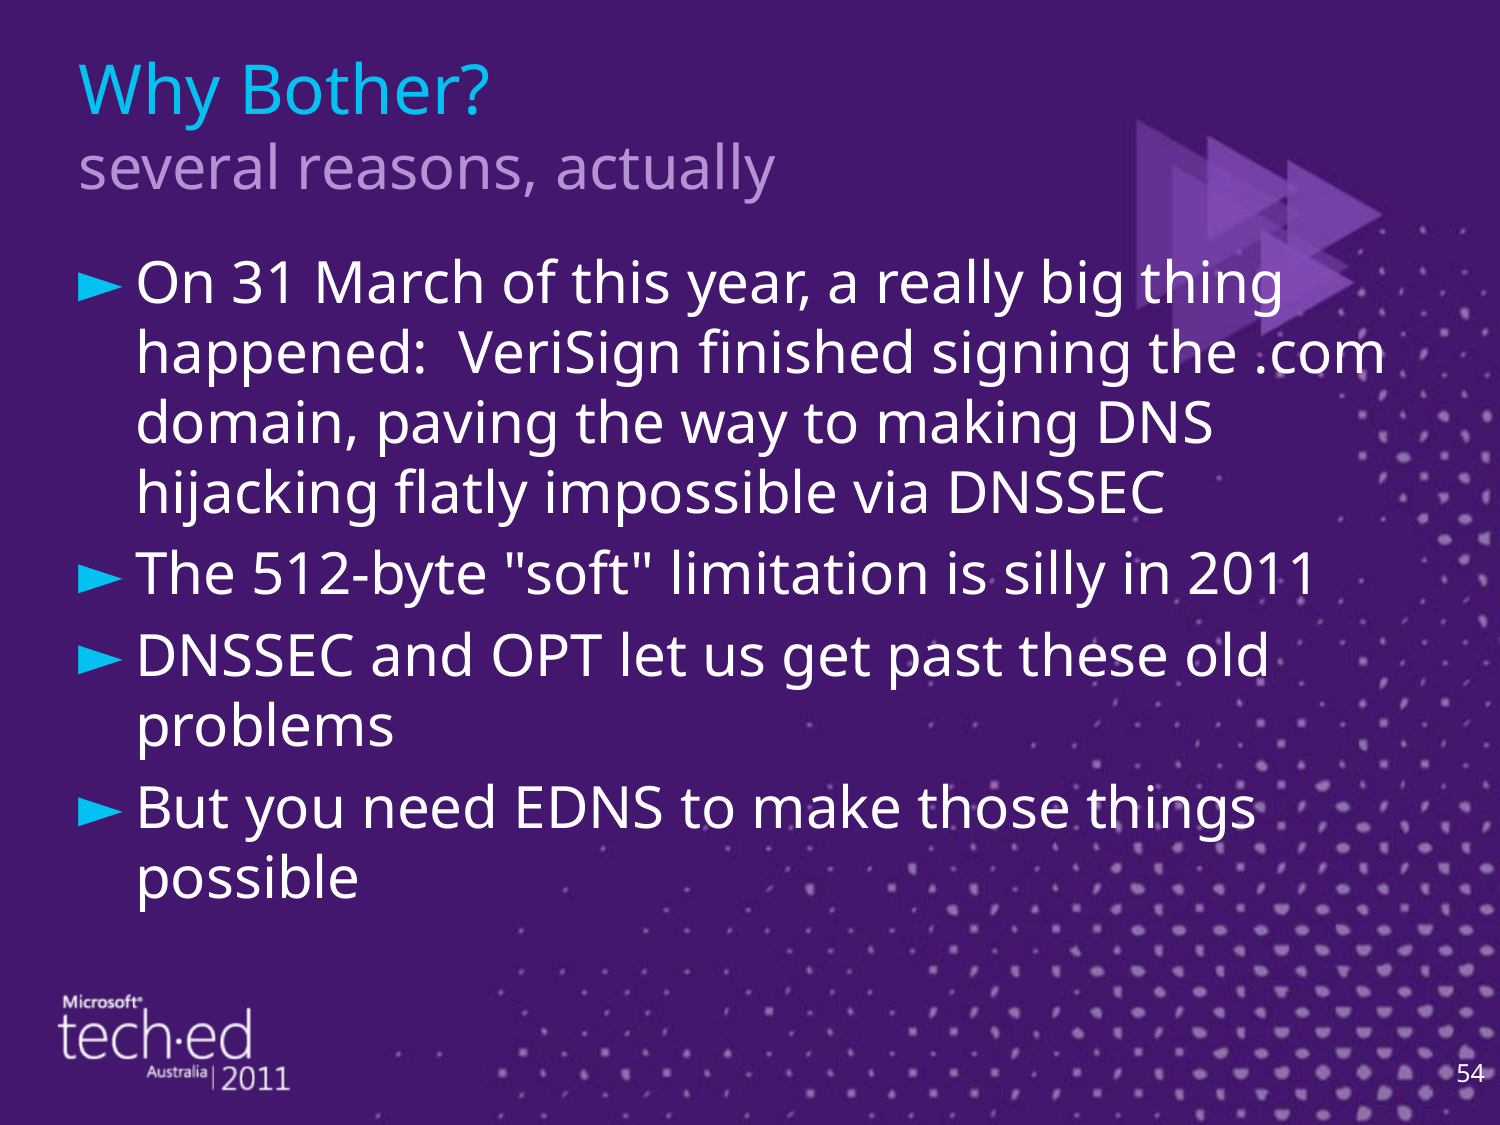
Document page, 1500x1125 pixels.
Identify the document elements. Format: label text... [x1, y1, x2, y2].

list On 31 March of this year, a really big thing happened: VeriSign finished signing the .com domain, paving the way to making DNS hijacking flatly impossible via DNSSEC The 512-byte "soft" limitation is silly in 2011 DNSSEC and OPT let us get past these old problems But you need EDNS to make those things possible [63, 237, 1436, 1013]
picture [0, 0, 1500, 1125]
slide_number 54 [1187, 1037, 1500, 1113]
title Why Bother? several reasons, actually [63, 37, 1436, 211]
